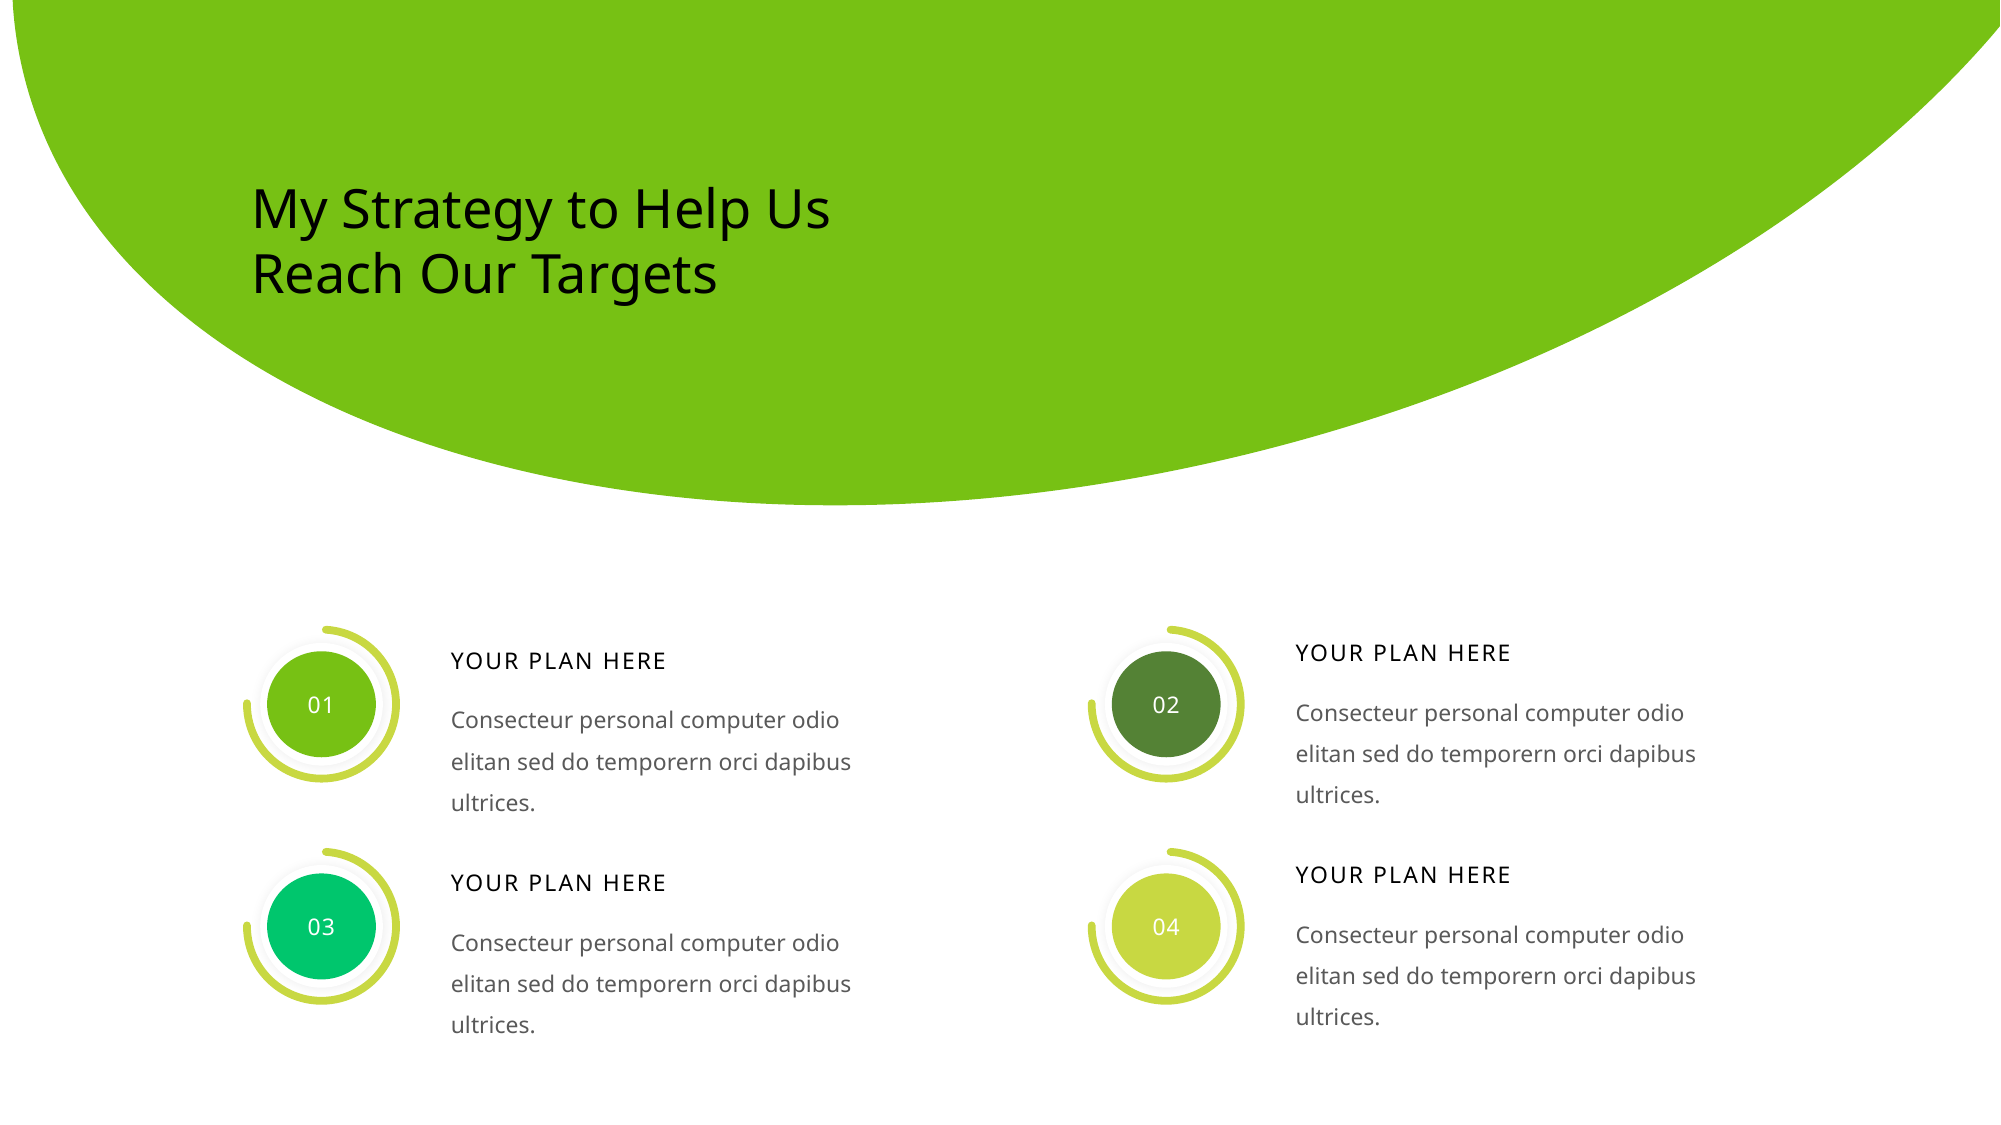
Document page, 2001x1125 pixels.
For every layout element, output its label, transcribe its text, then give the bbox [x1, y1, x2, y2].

text_box YOUR PLAN HERE [1280, 853, 1753, 896]
text_box Consecteur personal computer odio elitan sed do temporern orci dapibus ultrices. [436, 684, 909, 824]
text_box YOUR PLAN HERE [436, 861, 909, 904]
text_box YOUR PLAN HERE [436, 638, 909, 682]
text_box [246, 629, 396, 779]
text_box Consecteur personal computer odio elitan sed do temporern orci dapibus ultrices. [1280, 899, 1753, 1038]
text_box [246, 851, 396, 1001]
text_box Consecteur personal computer odio elitan sed do temporern orci dapibus ultrices. [436, 907, 909, 1046]
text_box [1091, 851, 1241, 1001]
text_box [1091, 629, 1241, 779]
text_box Consecteur personal computer odio elitan sed do temporern orci dapibus ultrices. [1280, 677, 1753, 816]
text_box YOUR PLAN HERE [1280, 631, 1753, 674]
picture [0, 0, 1810, 514]
